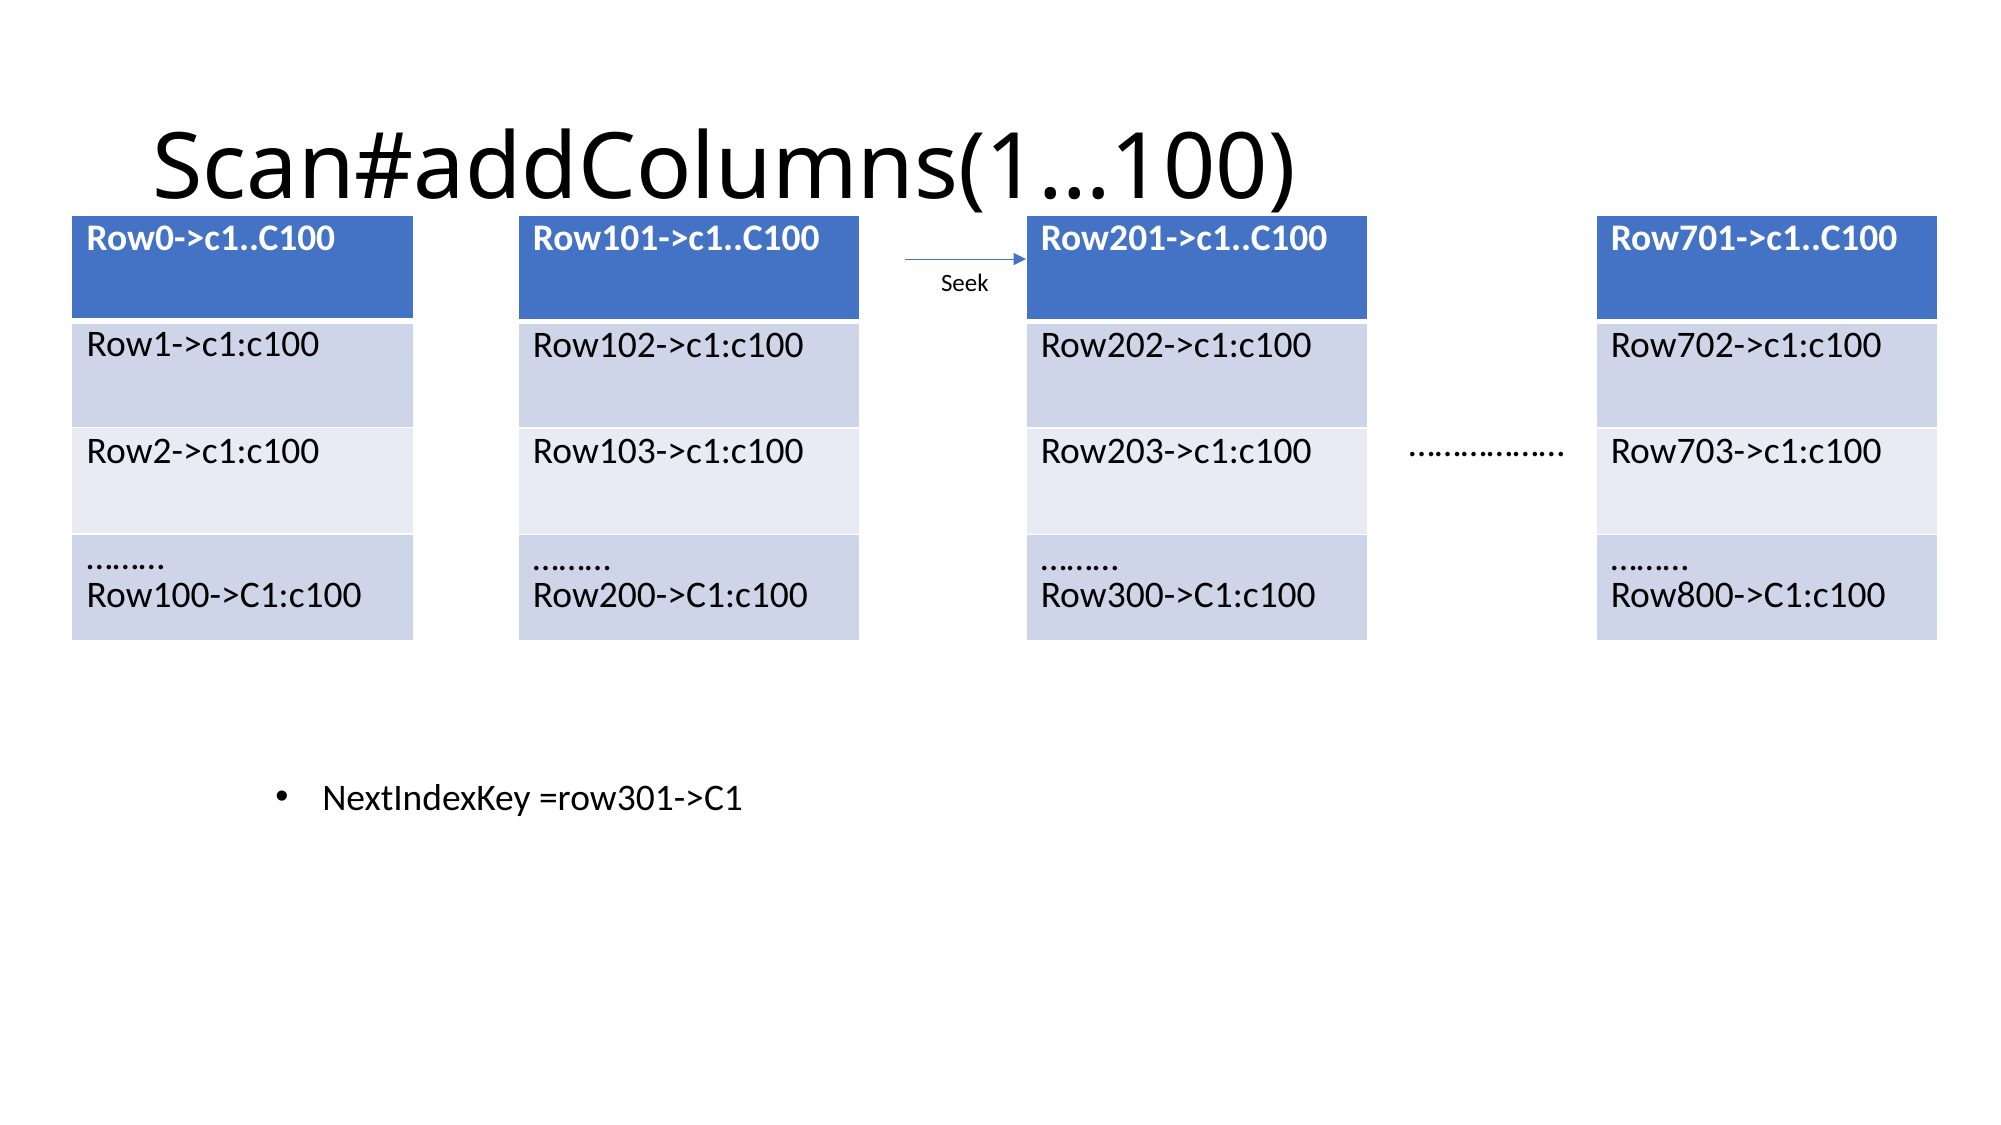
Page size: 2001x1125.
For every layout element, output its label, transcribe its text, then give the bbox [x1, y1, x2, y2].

table_cell Row1->c1:c100 [72, 324, 413, 427]
table_cell Row202->c1:c100 [1027, 324, 1367, 427]
table_cell Row203->c1:c100 [1027, 429, 1367, 534]
title Scan#addColumns(1…100) [137, 59, 1863, 278]
table_cell Row103->c1:c100 [519, 429, 859, 534]
text_box NextIndexKey =row301->C1 [260, 765, 945, 961]
table_cell ……… Row100->C1:c100 [72, 535, 413, 640]
table_cell Row102->c1:c100 [519, 324, 859, 427]
table_cell Row703->c1:c100 [1597, 429, 1937, 534]
text_box ……………… [1394, 411, 1641, 472]
text_box Seek [926, 260, 1006, 304]
table_header Row201->c1..C100 [1027, 216, 1367, 319]
table_header Row101->c1..C100 [519, 216, 859, 319]
table_cell ……… Row800->C1:c100 [1597, 535, 1937, 640]
table_header Row0->c1..C100 [72, 216, 413, 318]
table_cell ……… Row300->C1:c100 [1027, 535, 1367, 640]
table_cell ……… Row200->C1:c100 [519, 535, 859, 640]
table_cell Row2->c1:c100 [72, 428, 413, 533]
table_header Row701->c1..C100 [1597, 216, 1937, 319]
table_cell Row702->c1:c100 [1597, 324, 1937, 427]
